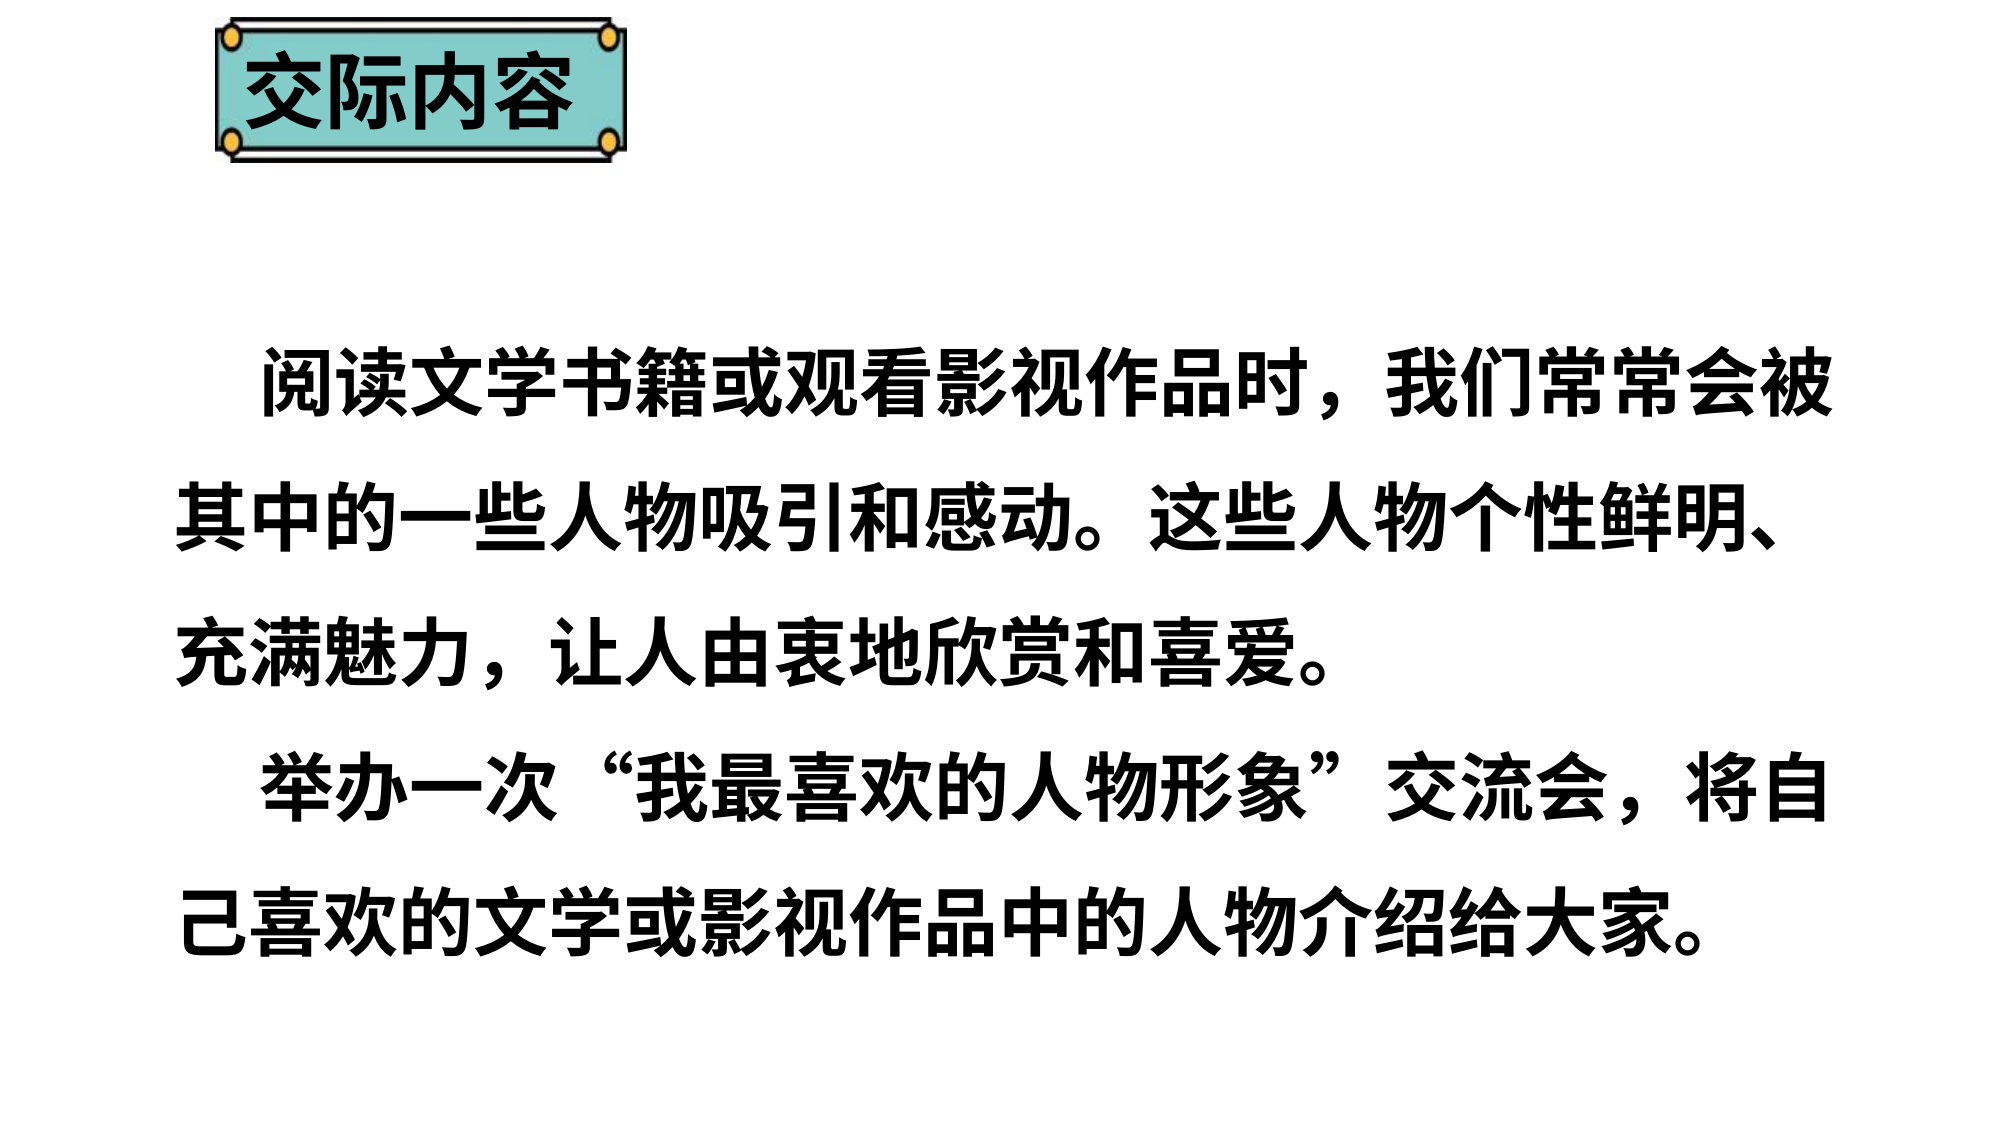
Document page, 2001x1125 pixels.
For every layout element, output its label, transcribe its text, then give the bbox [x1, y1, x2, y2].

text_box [215, 17, 627, 163]
text_box 阅读文学书籍或观看影视作品时，我们常常会被其中的一些人物吸引和感动。这些人物个性鲜明、充满魅力，让人由衷地欣赏和喜爱。 举办一次“我最喜欢的人物形象”交流会，将自己喜欢的文学或影视作品中的人物介绍给大家。 [158, 283, 1894, 974]
